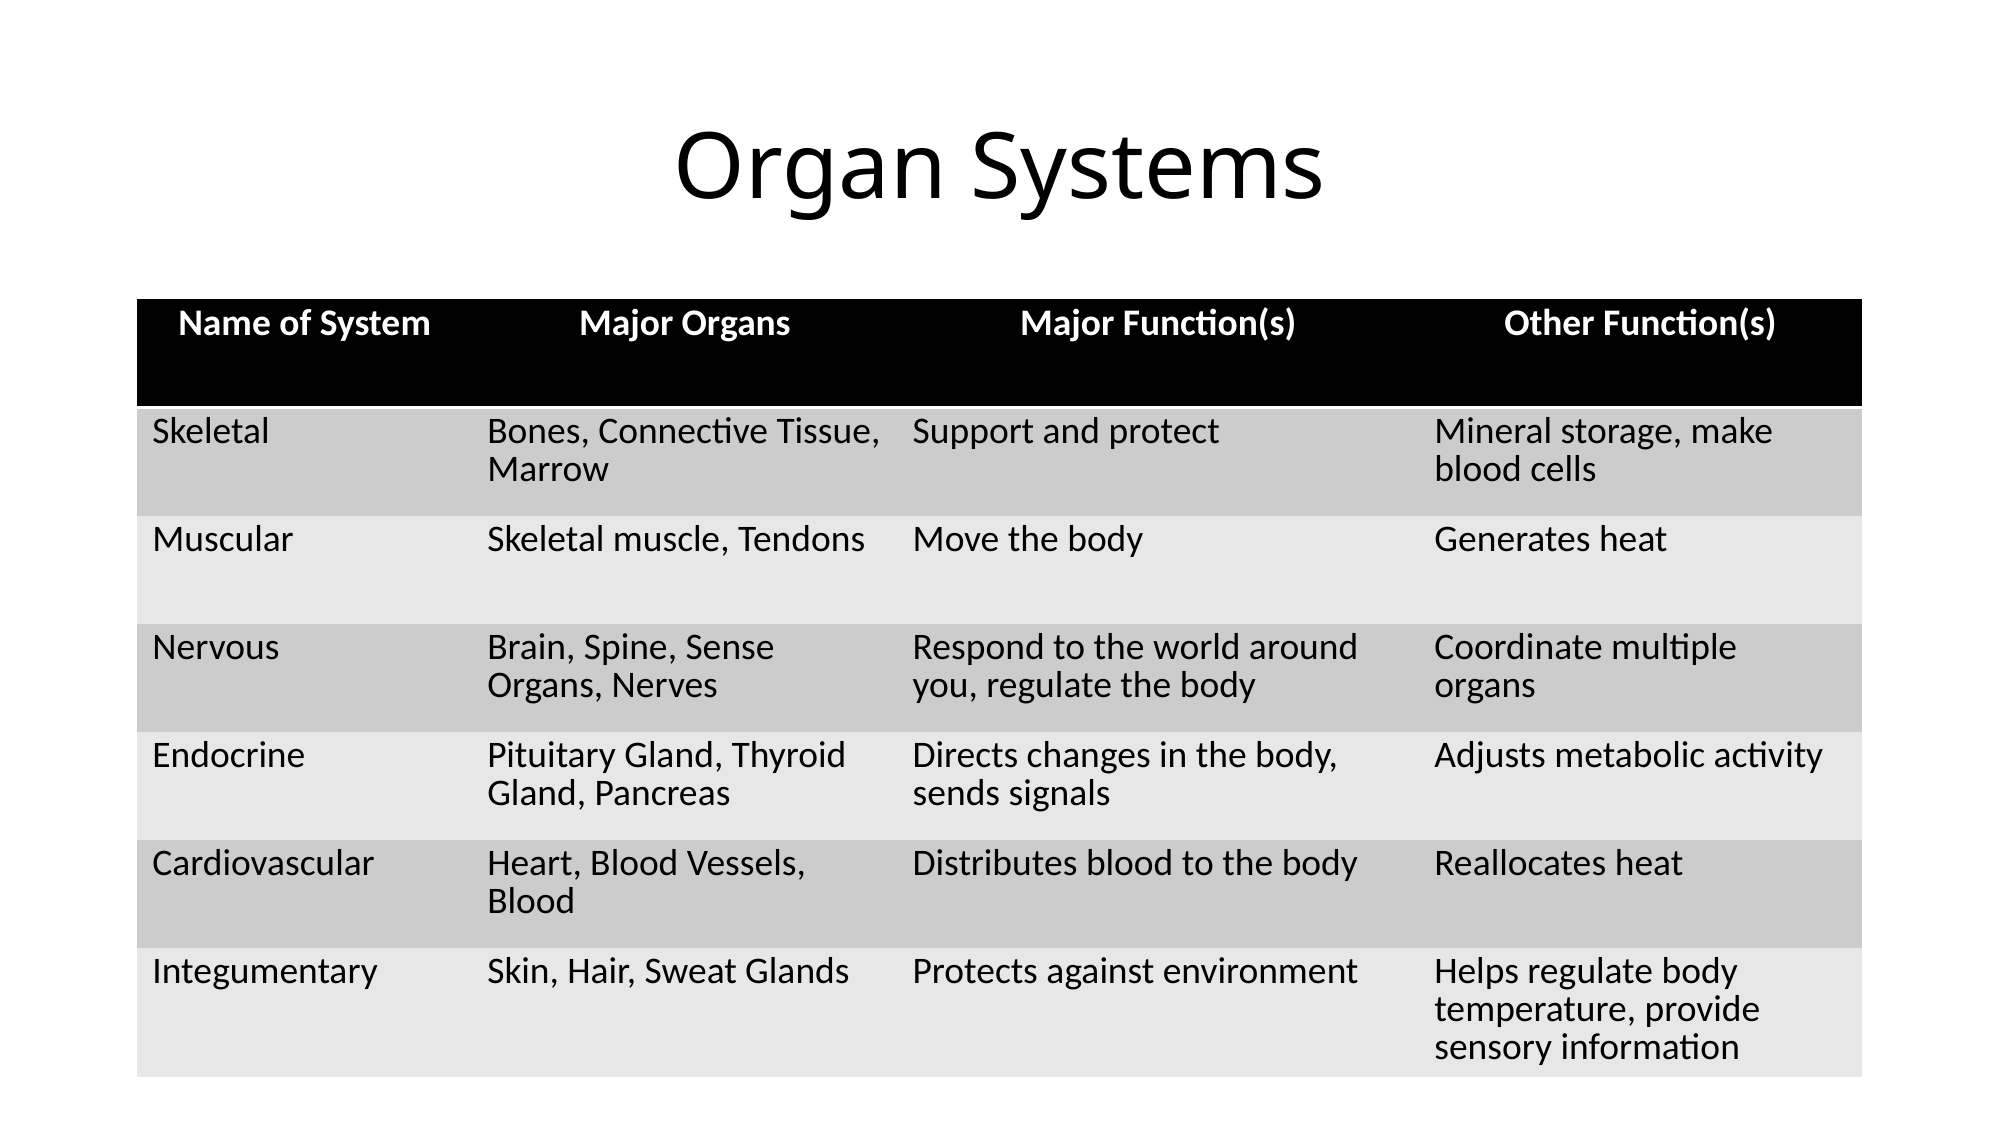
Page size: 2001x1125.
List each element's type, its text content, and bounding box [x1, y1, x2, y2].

table_cell Bones, Connective Tissue, Marrow [472, 409, 898, 516]
table_cell Generates heat [1419, 516, 1862, 624]
table_cell Integumentary [137, 948, 472, 1077]
table_cell Directs changes in the body, sends signals [898, 732, 1419, 840]
table_header Name of System [137, 299, 472, 406]
table_cell Muscular [137, 516, 472, 624]
table_cell Cardiovascular [137, 840, 472, 948]
table_cell Skin, Hair, Sweat Glands [472, 948, 898, 1077]
table_cell Heart, Blood Vessels, Blood [472, 840, 898, 948]
table_cell Reallocates heat [1419, 840, 1862, 948]
table_cell Mineral storage, make blood cells [1419, 409, 1862, 516]
table_cell Distributes blood to the body [898, 840, 1419, 948]
table_cell Protects against environment [898, 948, 1419, 1077]
table_cell Support and protect [898, 409, 1419, 516]
table_cell Skeletal [137, 409, 472, 516]
title Organ Systems [137, 59, 1863, 278]
table_cell Coordinate multiple organs [1419, 624, 1862, 732]
table_cell Move the body [898, 516, 1419, 624]
table_cell Nervous [137, 624, 472, 732]
table_cell Adjusts metabolic activity [1419, 732, 1862, 840]
table_cell Pituitary Gland, Thyroid Gland, Pancreas [472, 732, 898, 840]
table_cell Skeletal muscle, Tendons [472, 516, 898, 624]
table_cell Brain, Spine, Sense Organs, Nerves [472, 624, 898, 732]
table_header Other Function(s) [1419, 299, 1862, 406]
table_header Major Organs [472, 299, 898, 406]
table_cell Respond to the world around you, regulate the body [898, 624, 1419, 732]
table_cell Endocrine [137, 732, 472, 840]
table_header Major Function(s) [898, 299, 1419, 406]
table_cell Helps regulate body temperature, provide sensory information [1419, 948, 1862, 1077]
